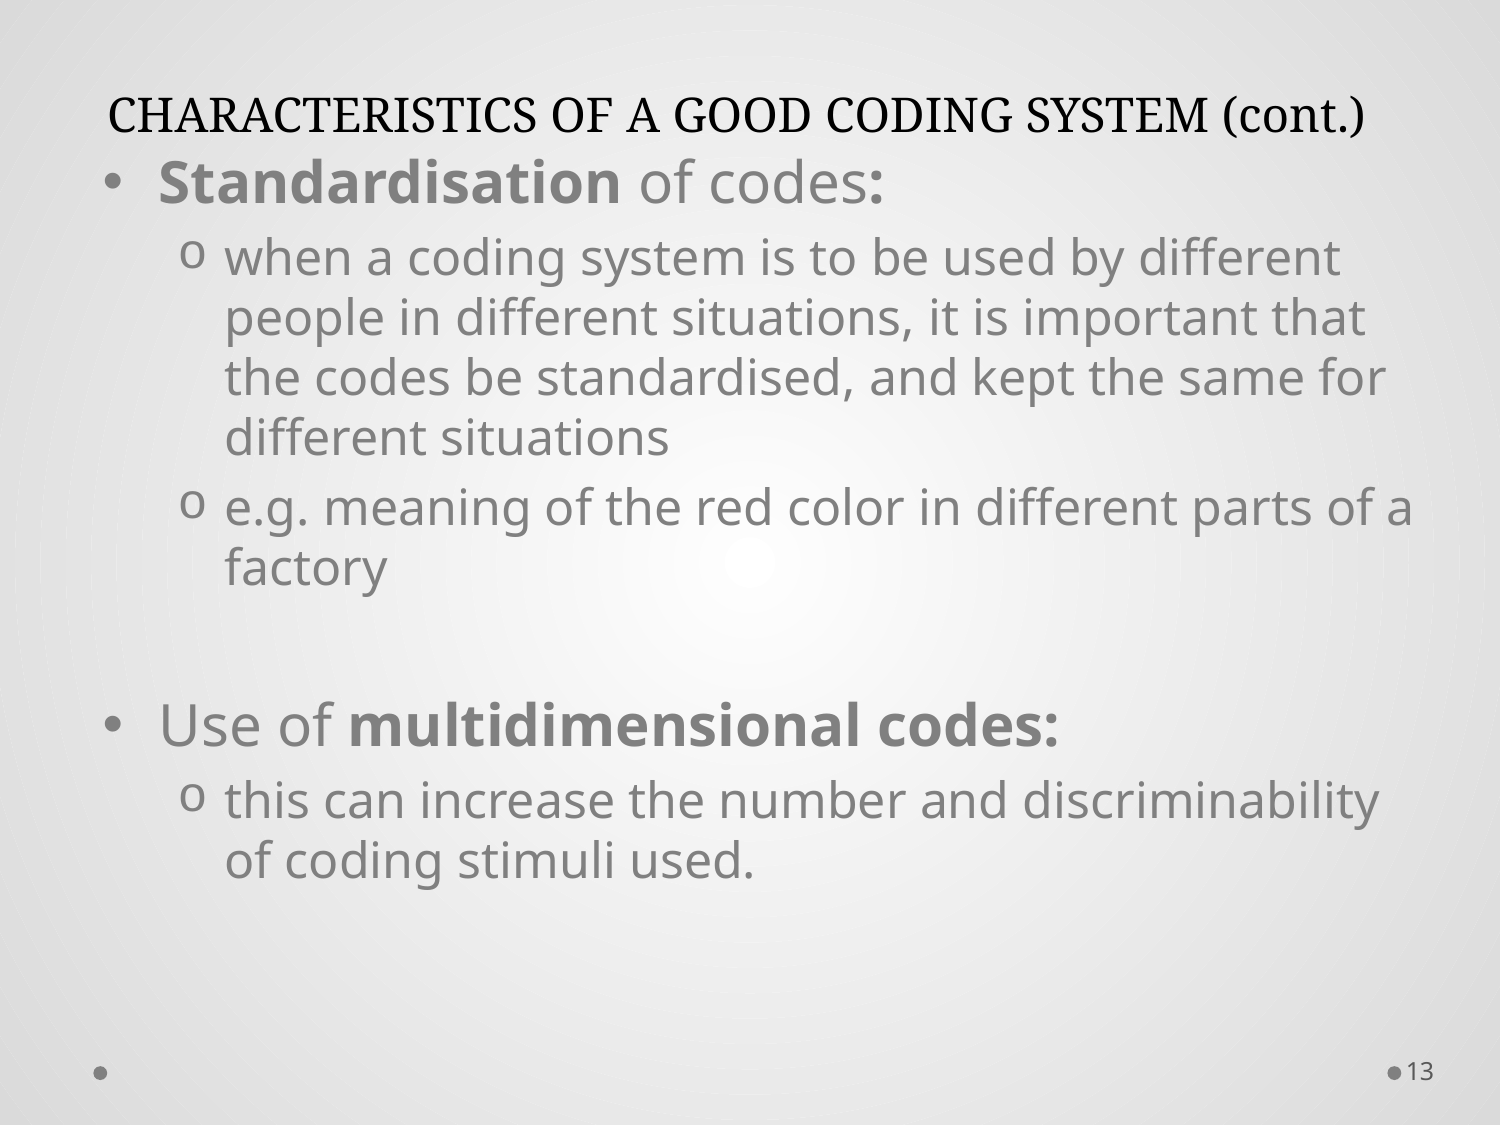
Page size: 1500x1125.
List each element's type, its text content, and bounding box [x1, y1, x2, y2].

slide_number 13 [1401, 1042, 1494, 1103]
list Standardisation of codes: when a coding system is to be used by different people in different situations, it is important that the codes be standardised, and kept the same for different situations e.g. meaning of the red color in different parts of a factory Use of multidimensional codes: this can increase the number and discriminability of coding stimuli used. [87, 137, 1438, 1100]
title CHARACTERISTICS OF A GOOD CODING SYSTEM (cont.) [62, 50, 1413, 150]
